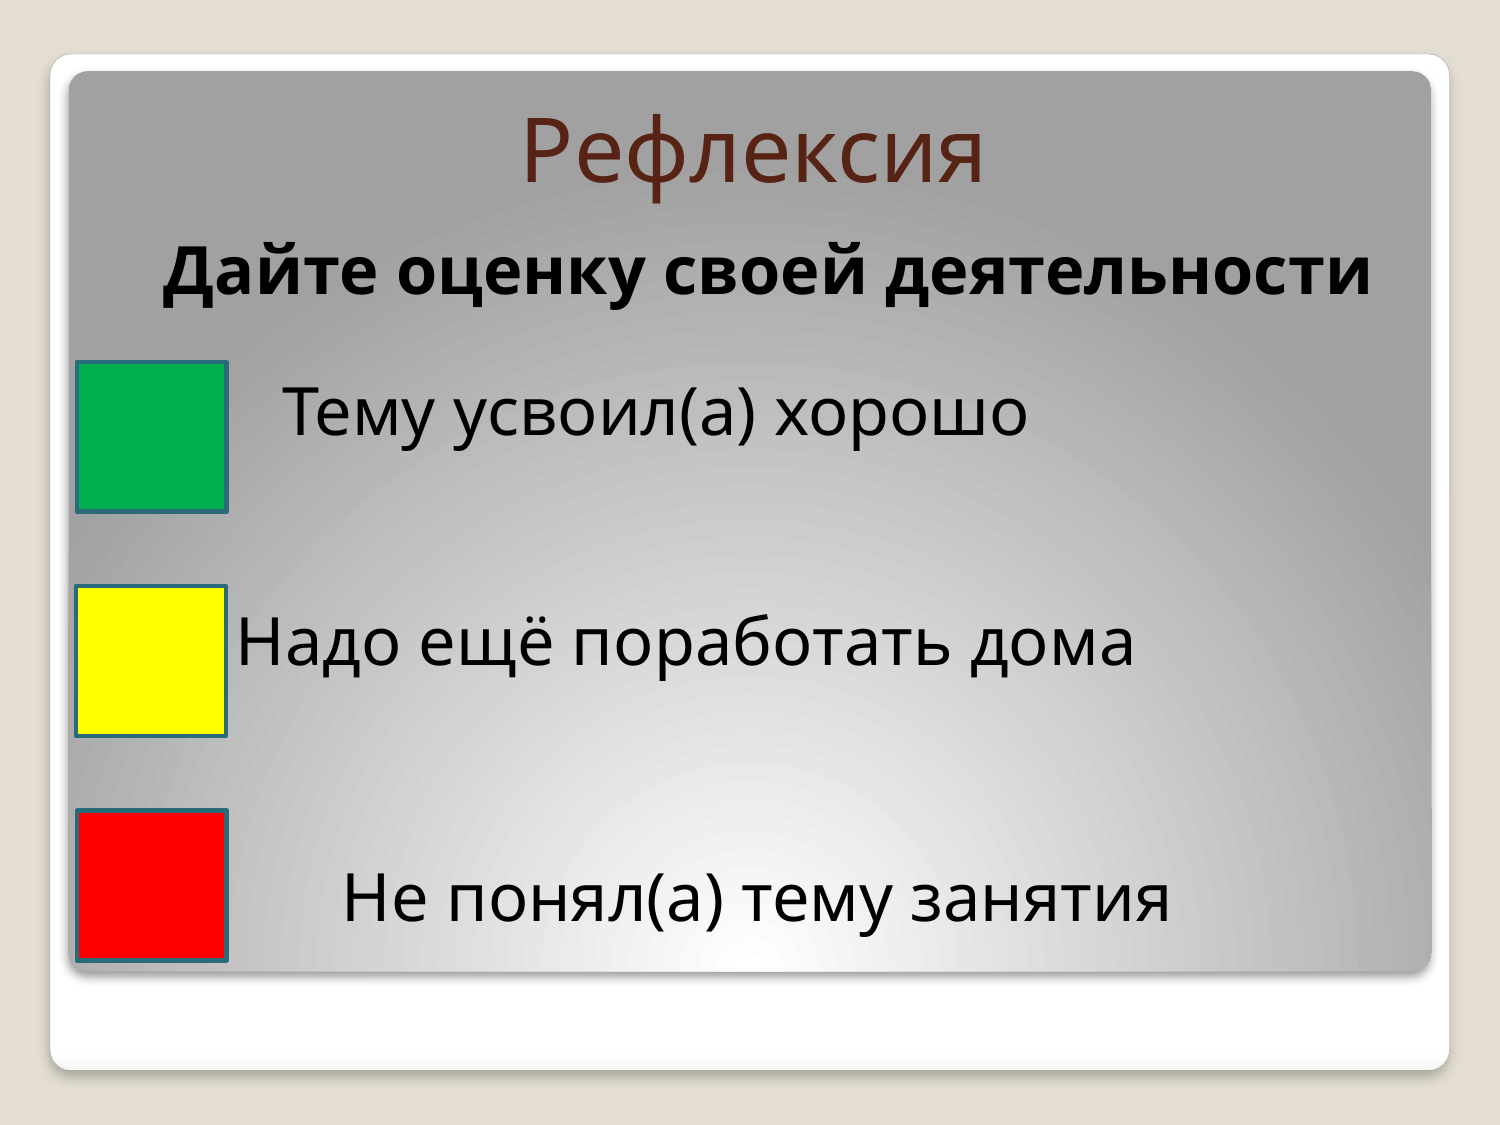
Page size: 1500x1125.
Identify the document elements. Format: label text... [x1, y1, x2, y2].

text_box [76, 810, 227, 961]
text_box Дайте оценку своей деятельности [135, 220, 1412, 316]
text_box [76, 361, 227, 512]
list Надо ещё поработать дома Не понял(а) тему занятия [53, 208, 1447, 1071]
text_box Тему усвоил(а) хорошо [253, 361, 1258, 457]
title Рефлексия [82, 54, 1425, 208]
text_box [75, 586, 226, 737]
